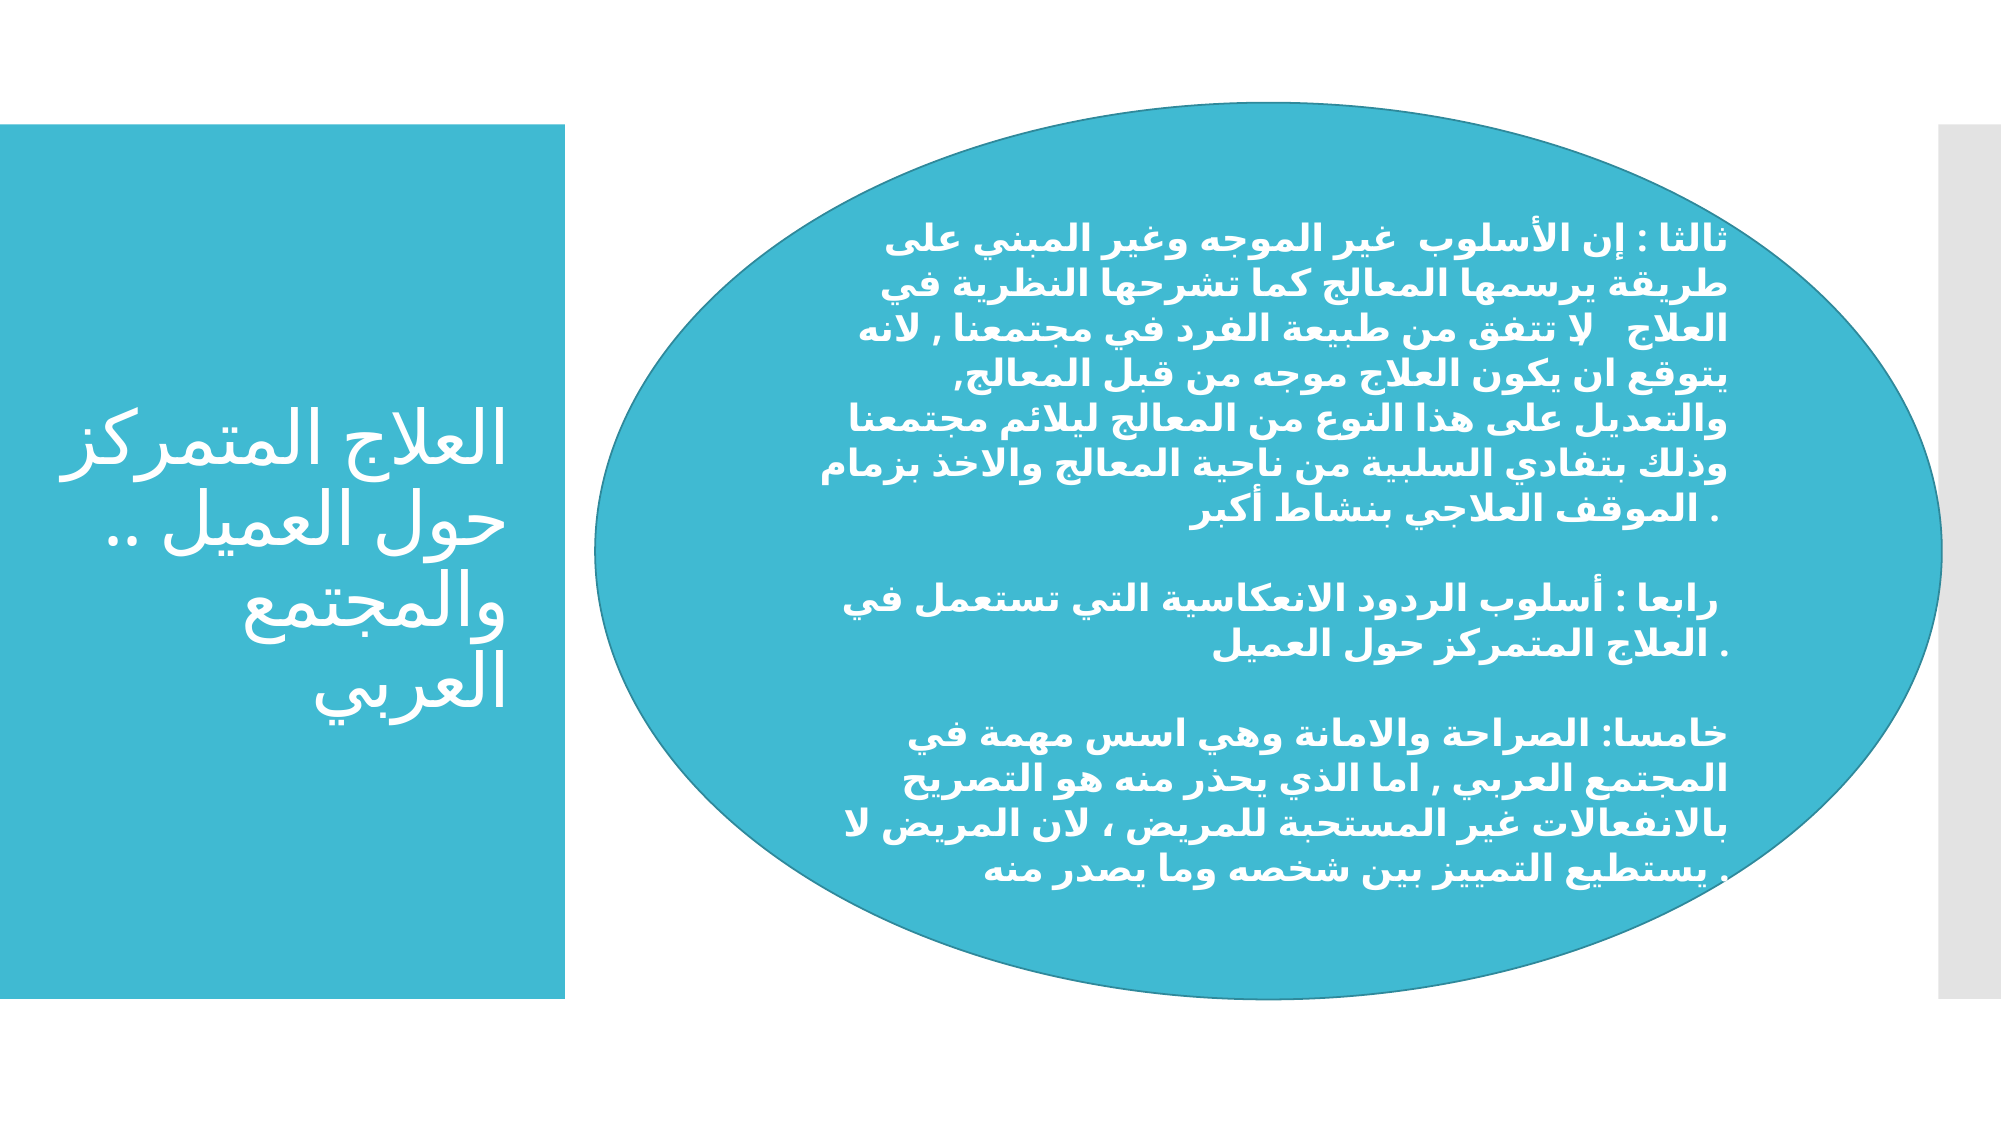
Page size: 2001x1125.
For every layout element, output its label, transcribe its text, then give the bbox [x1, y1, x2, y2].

text_box ثالثا : إن الأسلوب غير الموجه وغير المبني على طريقة يرسمها المعالج كما تشرحها النظرية في العلاج , لا تتفق من طبيعة الفرد في مجتمعنا , لانه يتوقع ان يكون العلاج موجه من قبل المعالج, والتعديل على هذا النوع من المعالج ليلائم مجتمعنا وذلك بتفادي السلبية من ناحية المعالج والاخذ بزمام الموقف العلاجي بنشاط أكبر . رابعا : أسلوب الردود الانعكاسية التي تستعمل في العلاج المتمركز حول العميل . خامسا: الصراحة والامانة وهي اسس مهمة في المجتمع العربي , اما الذي يحذر منه هو التصريح بالانفعالات غير المستحبة للمريض ، لان المريض لا يستطيع التمييز بين شخصه وما يصدر منه . [594, 101, 1943, 1001]
title العلاج المتمركز حول العميل .. والمجتمع العربي [41, 184, 525, 940]
